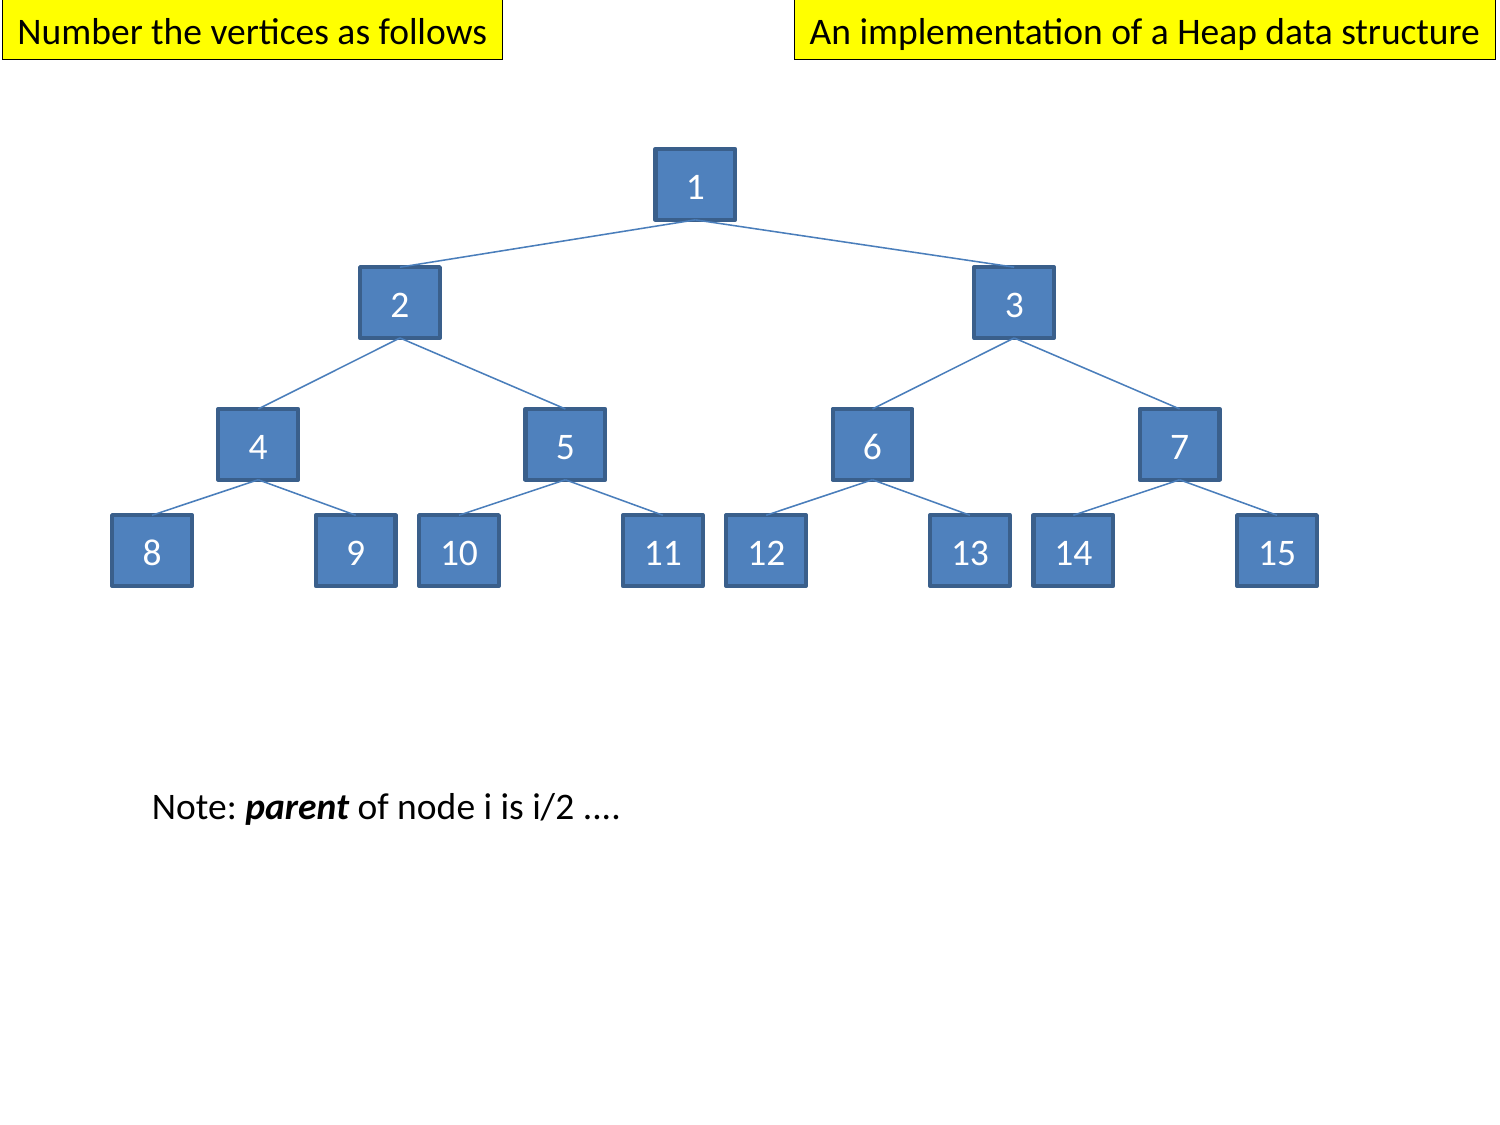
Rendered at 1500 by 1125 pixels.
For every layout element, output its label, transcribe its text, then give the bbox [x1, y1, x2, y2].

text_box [257, 337, 398, 410]
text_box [359, 148, 1055, 339]
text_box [726, 408, 1011, 587]
text_box Note: parent of node i is i/2 .... [137, 775, 645, 835]
text_box Number the vertices as follows [2, 0, 503, 60]
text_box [872, 337, 1012, 410]
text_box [399, 337, 566, 410]
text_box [1013, 337, 1180, 410]
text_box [418, 408, 703, 587]
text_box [1033, 408, 1318, 587]
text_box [111, 408, 396, 587]
text_box An implementation of a Heap data structure [794, 0, 1496, 60]
